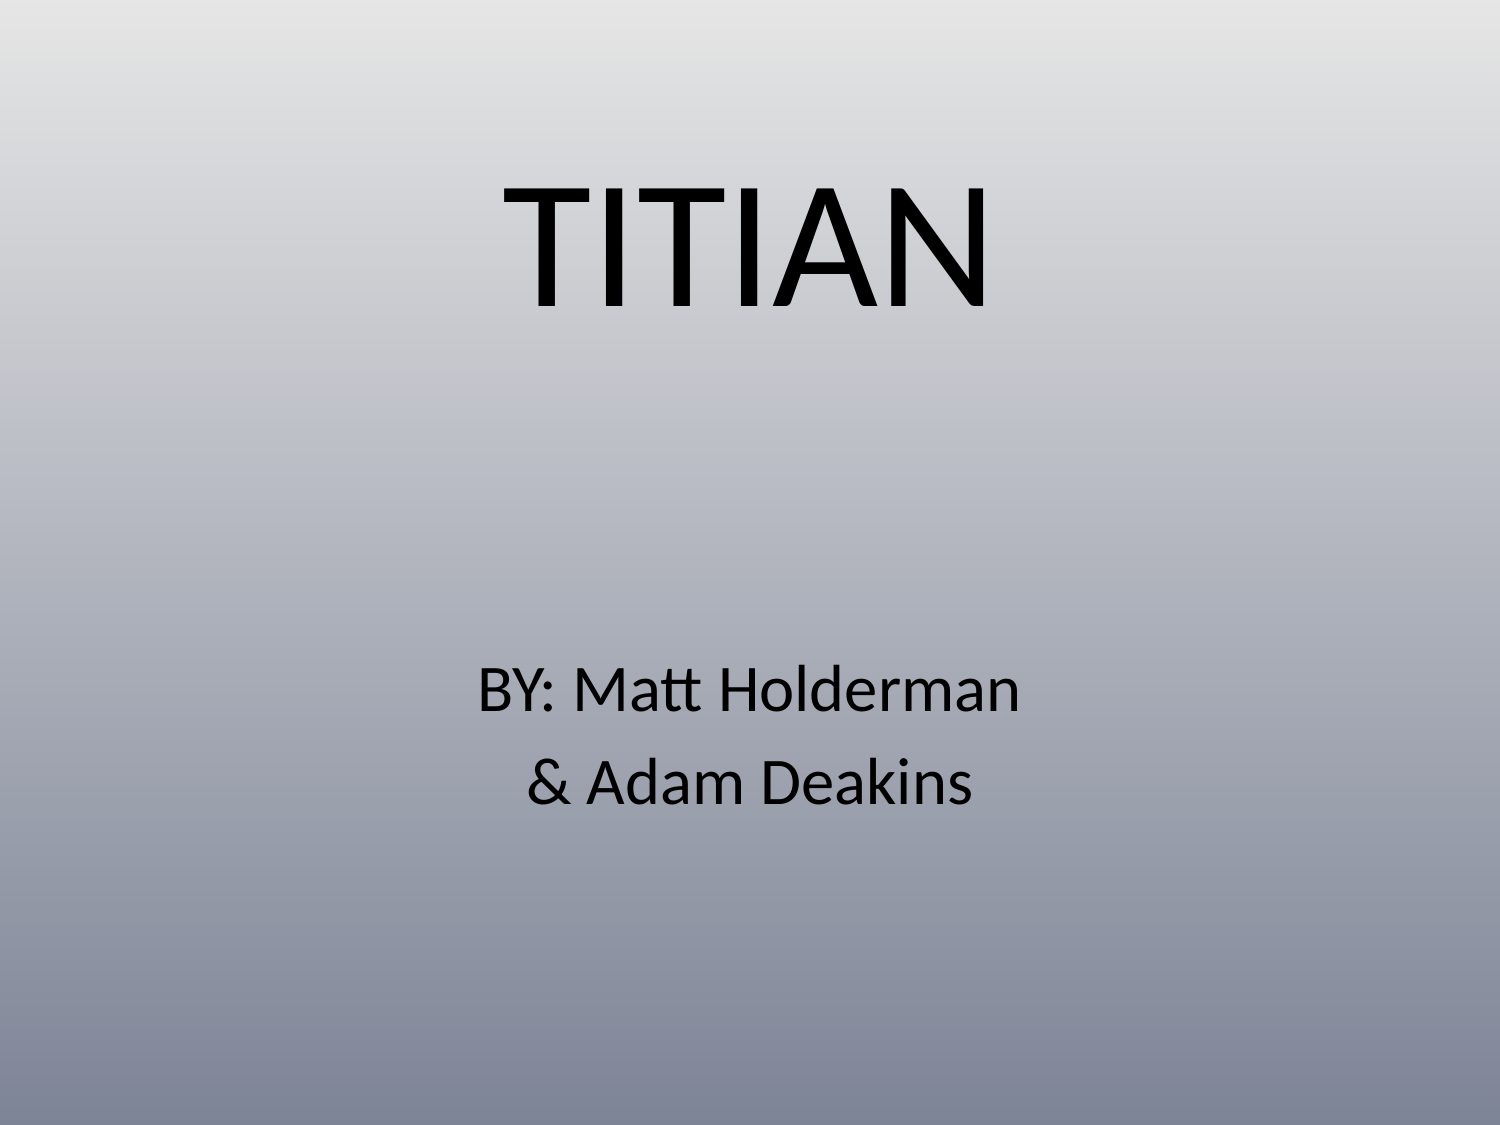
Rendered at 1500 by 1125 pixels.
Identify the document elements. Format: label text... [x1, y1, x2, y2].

subtitle BY: Matt Holderman & Adam Deakins [225, 637, 1275, 925]
title TITIAN [112, 112, 1388, 354]
